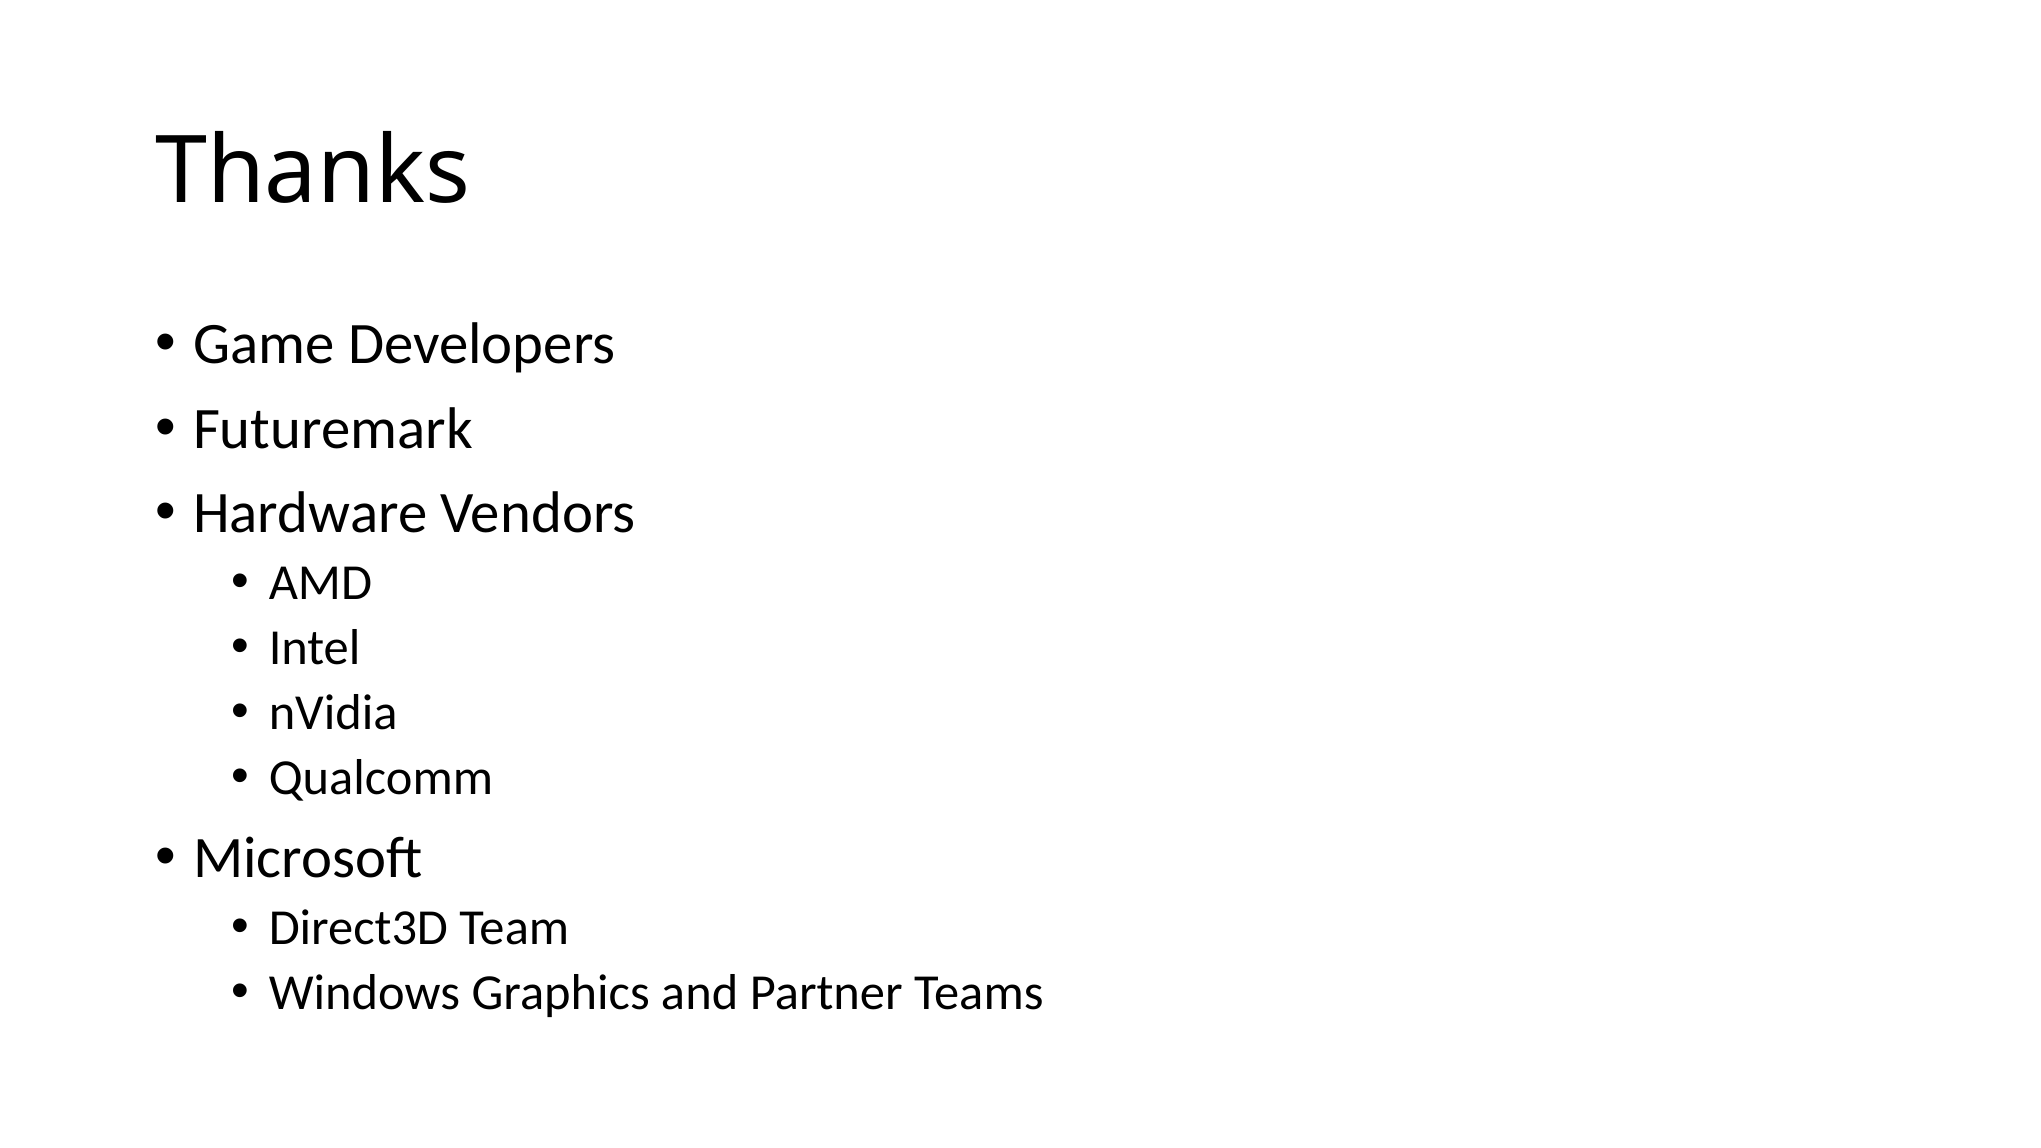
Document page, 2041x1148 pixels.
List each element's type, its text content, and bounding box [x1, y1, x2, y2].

list Game Developers Futuremark Hardware Vendors AMD Intel nVidia Qualcomm Microsoft Direct3D Team Windows Graphics and Partner Teams [140, 305, 1900, 1034]
title Thanks [140, 61, 1900, 283]
